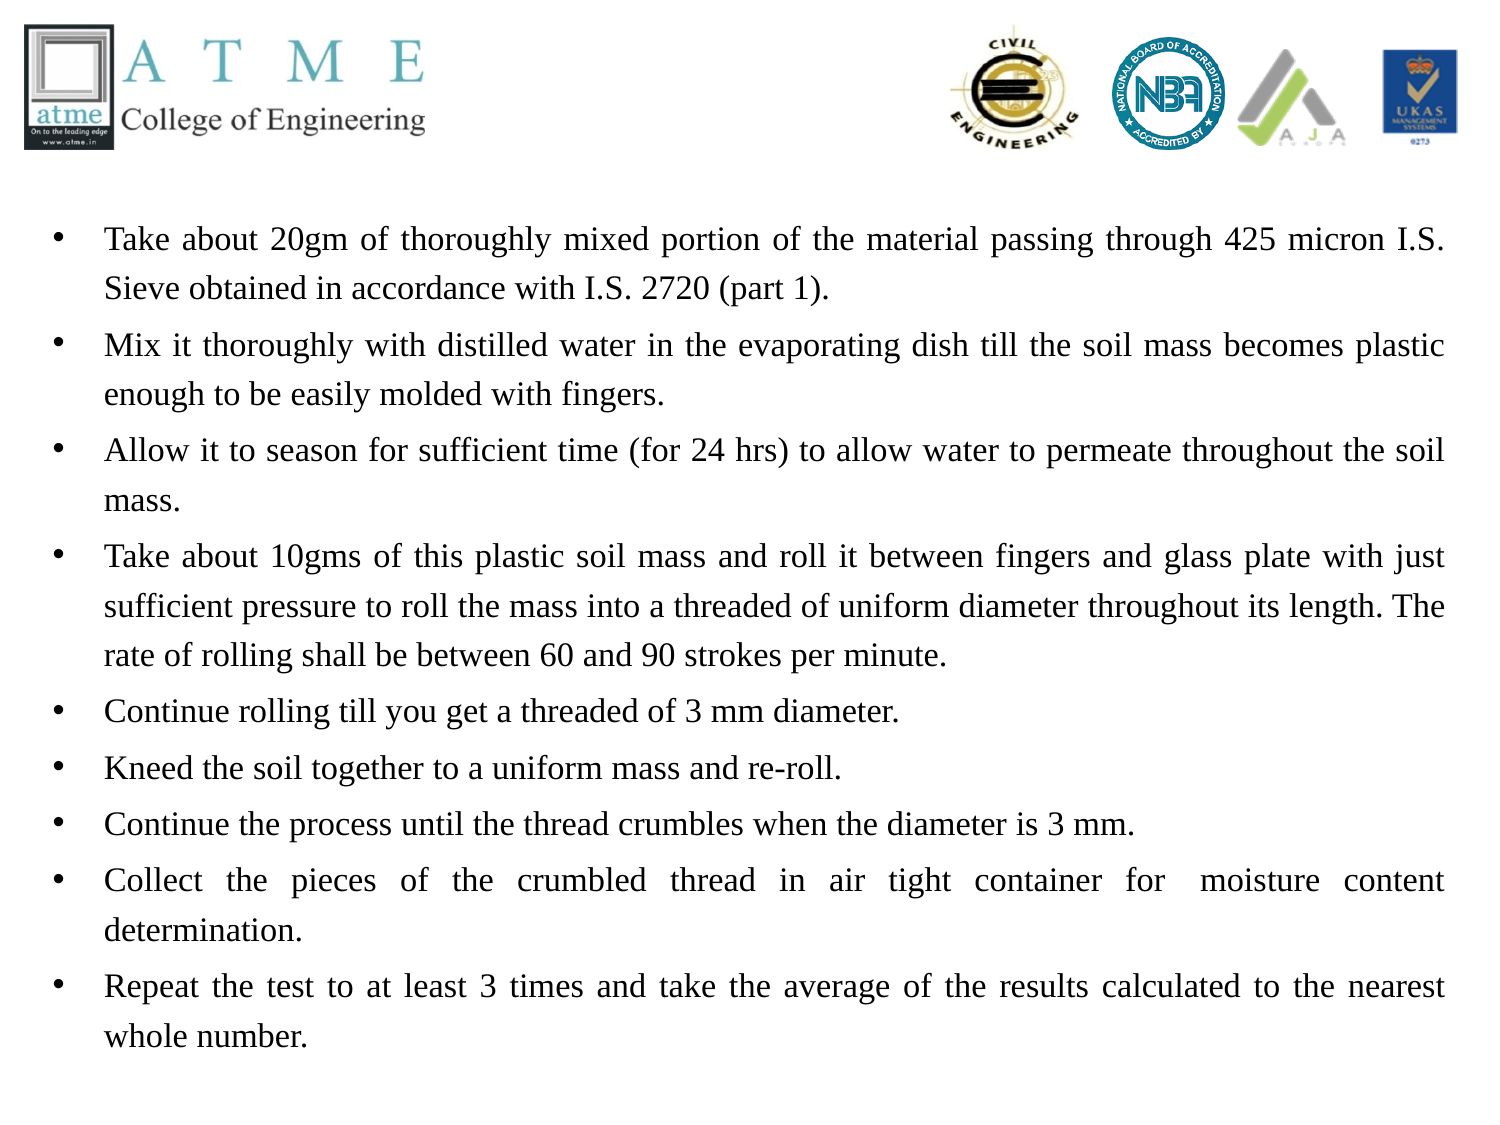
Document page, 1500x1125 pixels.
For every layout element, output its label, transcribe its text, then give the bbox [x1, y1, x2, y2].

picture [1179, 37, 1225, 79]
picture [1112, 37, 1213, 150]
picture [24, 24, 425, 150]
picture [1237, 49, 1458, 146]
picture [1184, 109, 1225, 150]
picture [950, 24, 1080, 150]
list Take about 20gm of thoroughly mixed portion of the material passing through 425 micron I.S. Sieve obtained in accordance with I.S. 2720 (part 1). Mix it thoroughly with distilled water in the evaporating dish till the soil mass becomes plastic enough to be easily molded with fingers. Allow it to season for sufficient time (for 24 hrs) to allow water to permeate throughout the soil mass. Take about 10gms of this plastic soil mass and roll it between fingers and glass plate with just sufficient pressure to roll the mass into a threaded of uniform diameter throughout its length. The rate of rolling shall be between 60 and 90 strokes per minute. Continue rolling till you get a threaded of 3 mm diameter. Kneed the soil together to a uniform mass and re-roll. Continue the process until the thread crumbles when the diameter is 3 mm. Collect the pieces of the crumbled thread in air tight container for moisture content determination. Repeat the test to at least 3 times and take the average of the results calculated to the nearest whole number. [37, 200, 1463, 1075]
picture [1209, 103, 1218, 120]
